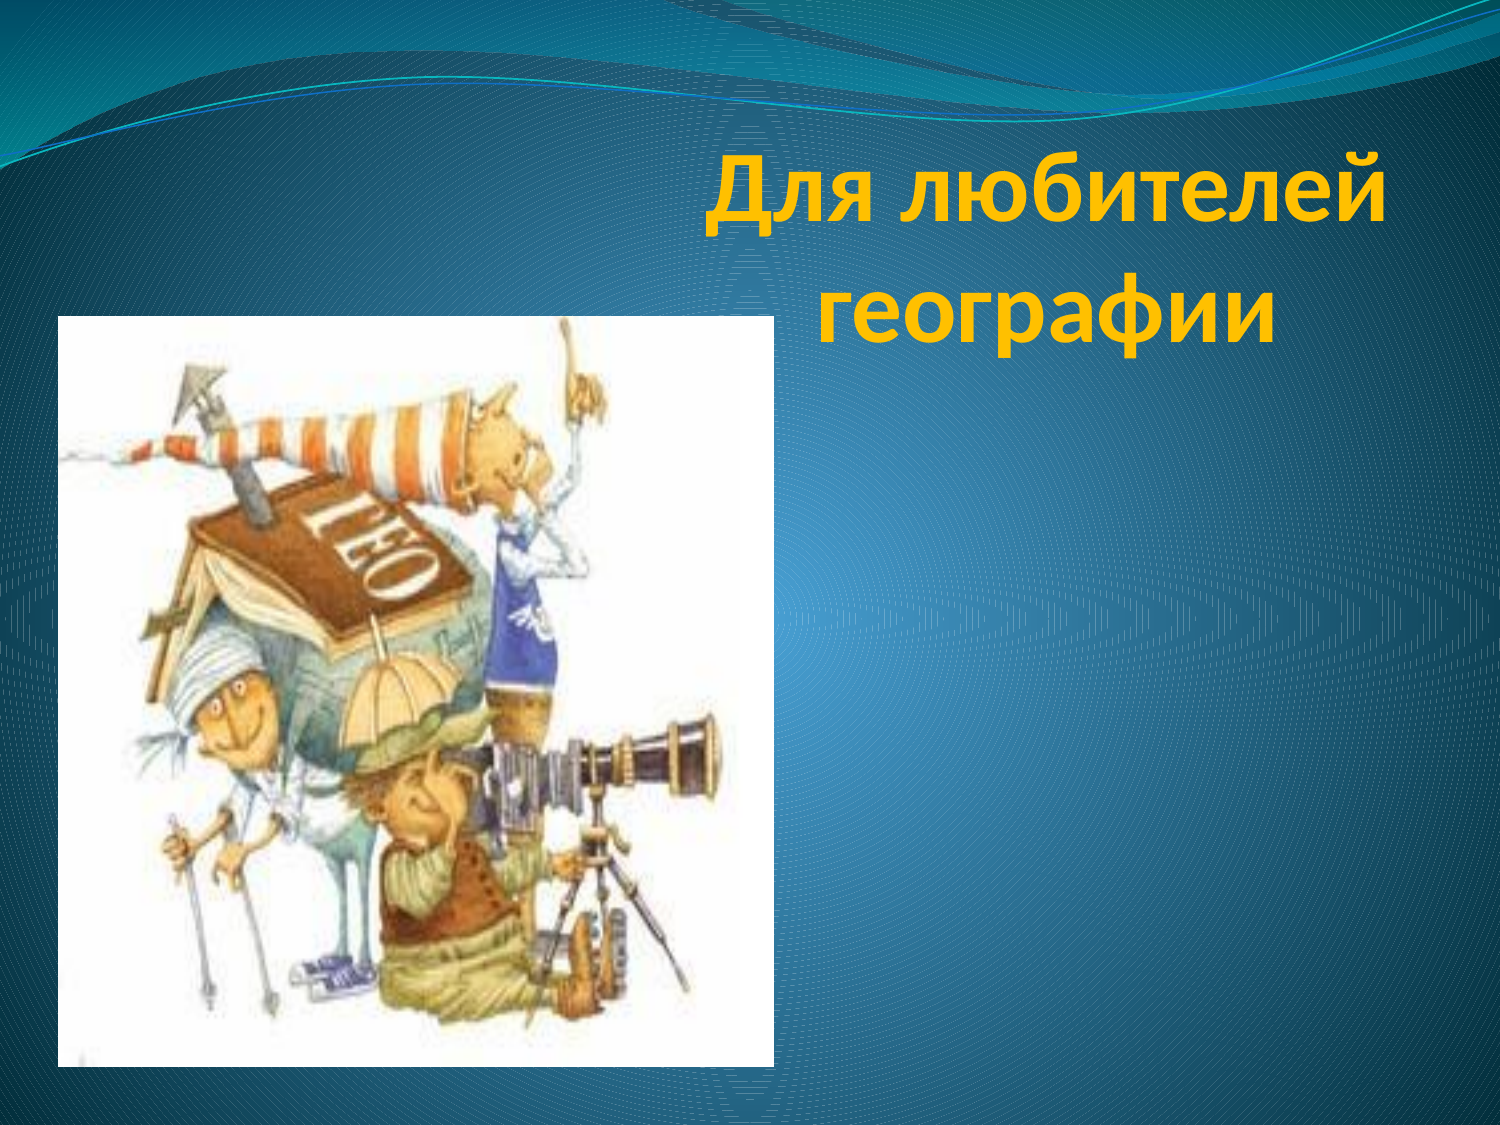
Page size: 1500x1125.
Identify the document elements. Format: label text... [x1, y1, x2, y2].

picture [58, 315, 774, 1067]
title Для любителей географии [598, 117, 1500, 364]
